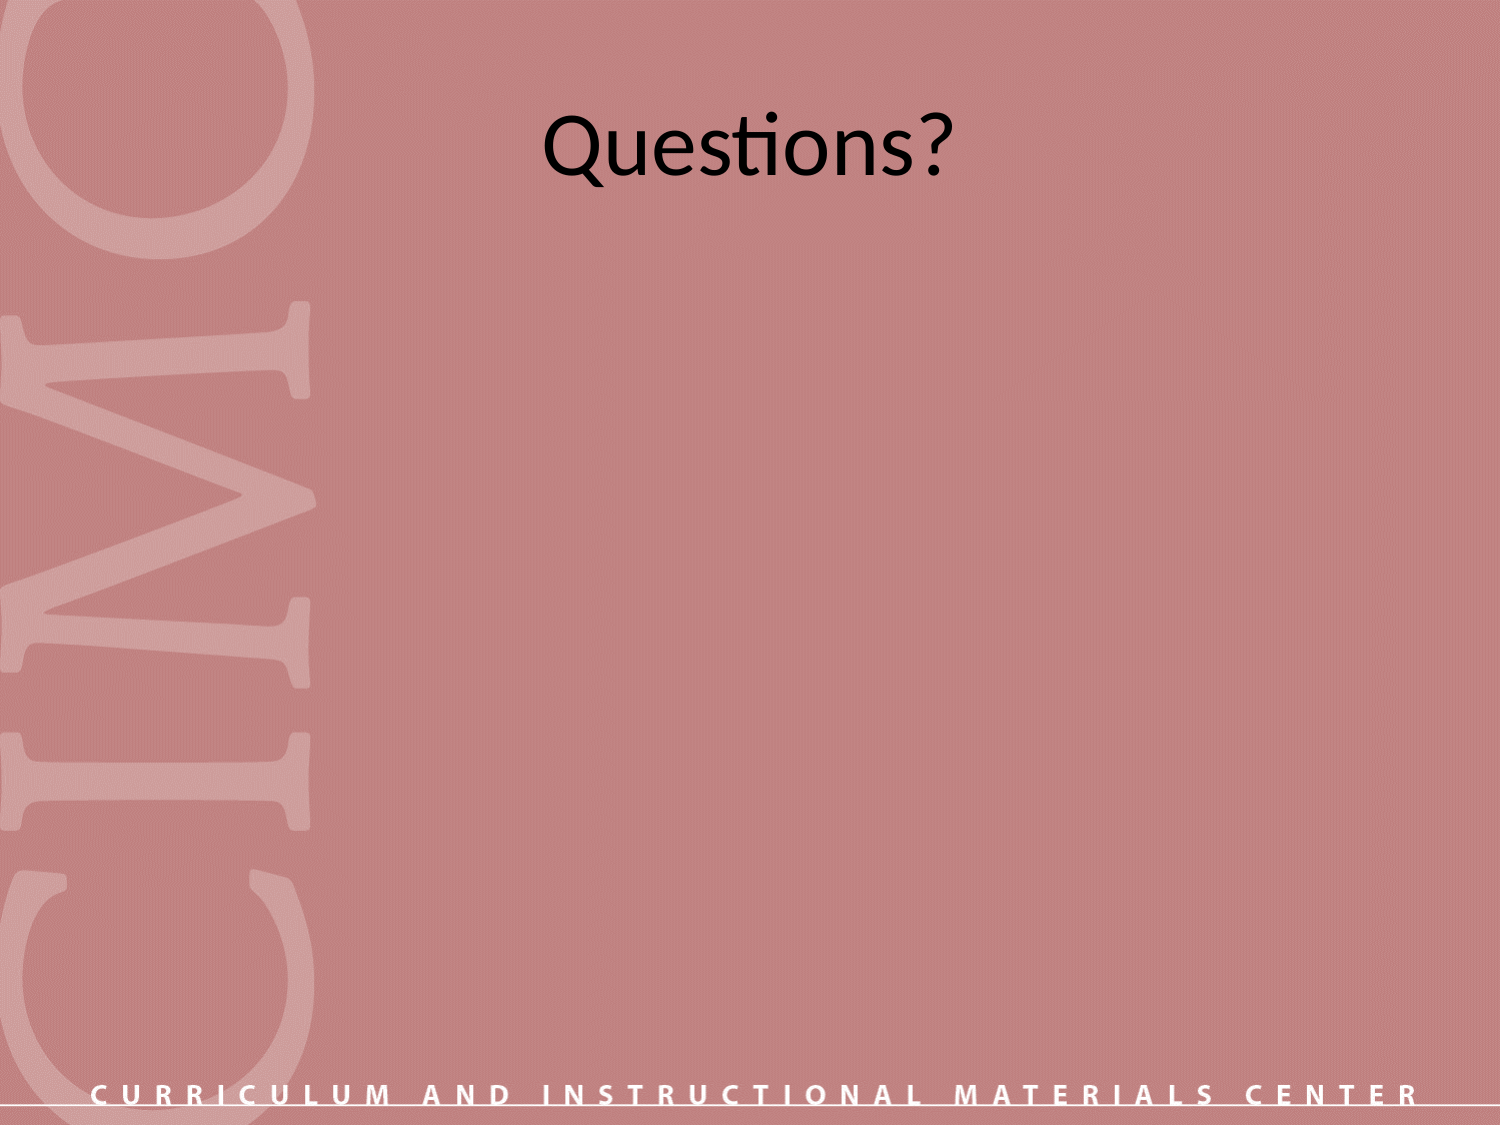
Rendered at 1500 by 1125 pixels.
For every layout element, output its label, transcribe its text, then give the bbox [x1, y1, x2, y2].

title Questions? [75, 45, 1425, 233]
